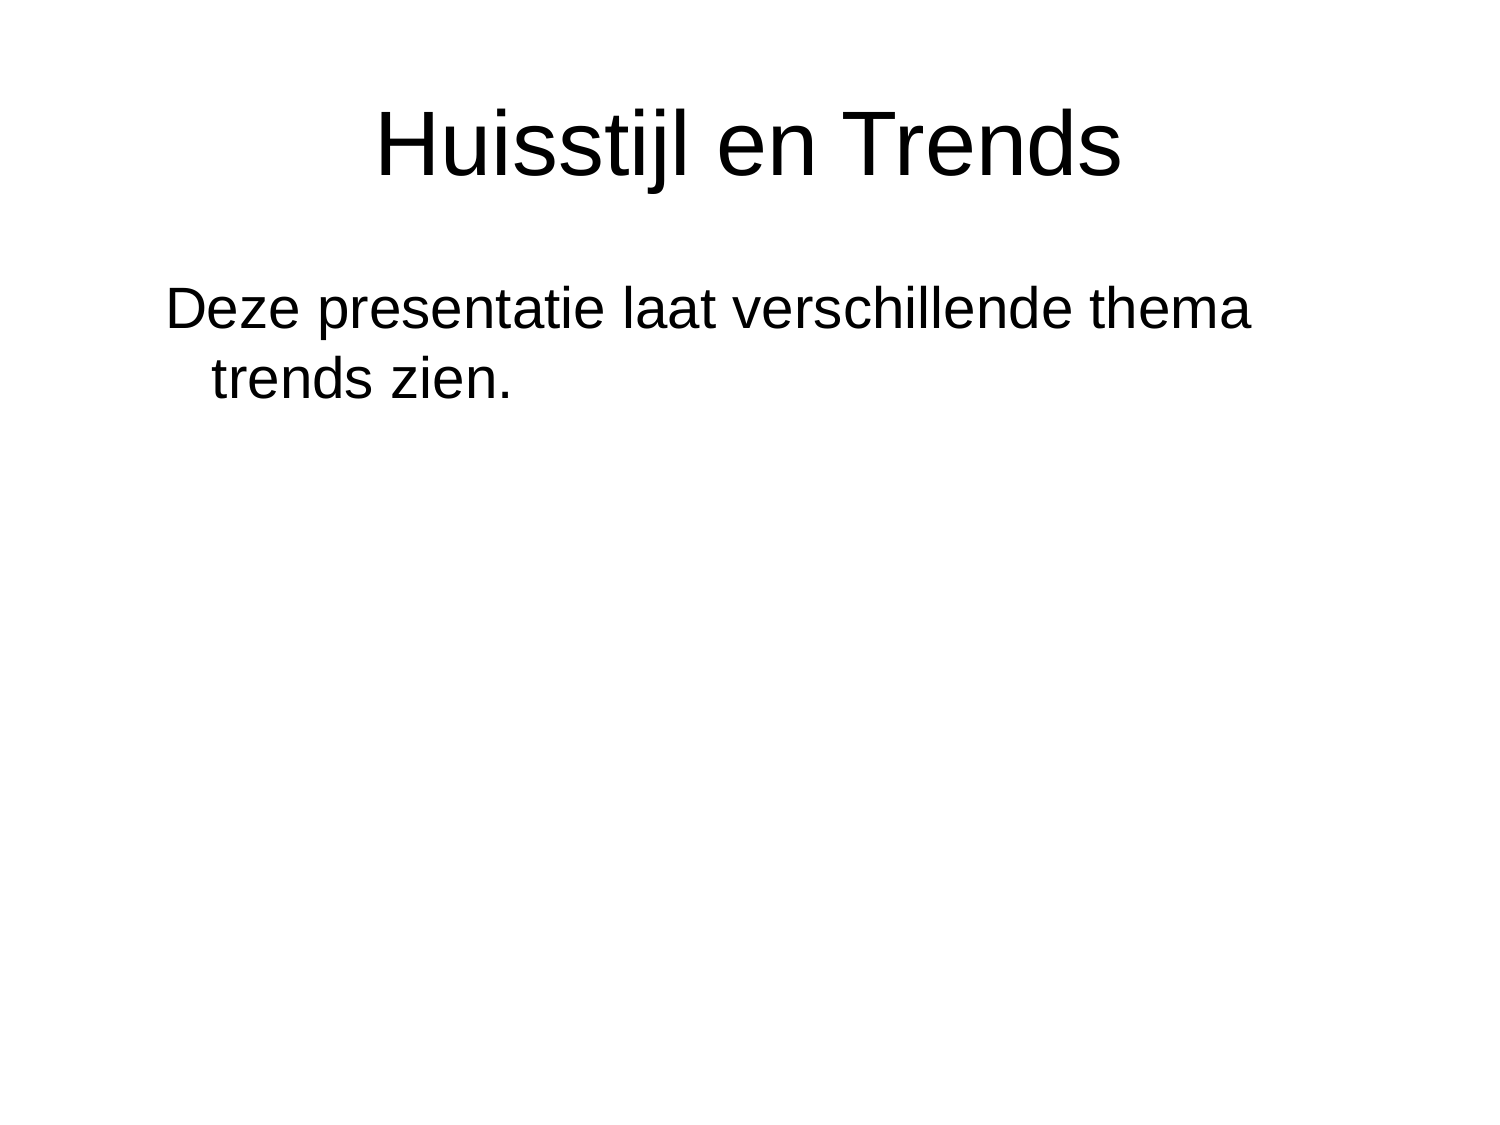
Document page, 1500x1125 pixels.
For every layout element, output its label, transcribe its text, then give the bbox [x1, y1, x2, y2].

list Deze presentatie laat verschillende thema trends zien. [74, 262, 1426, 1006]
title Huisstijl en Trends [74, 44, 1426, 233]
